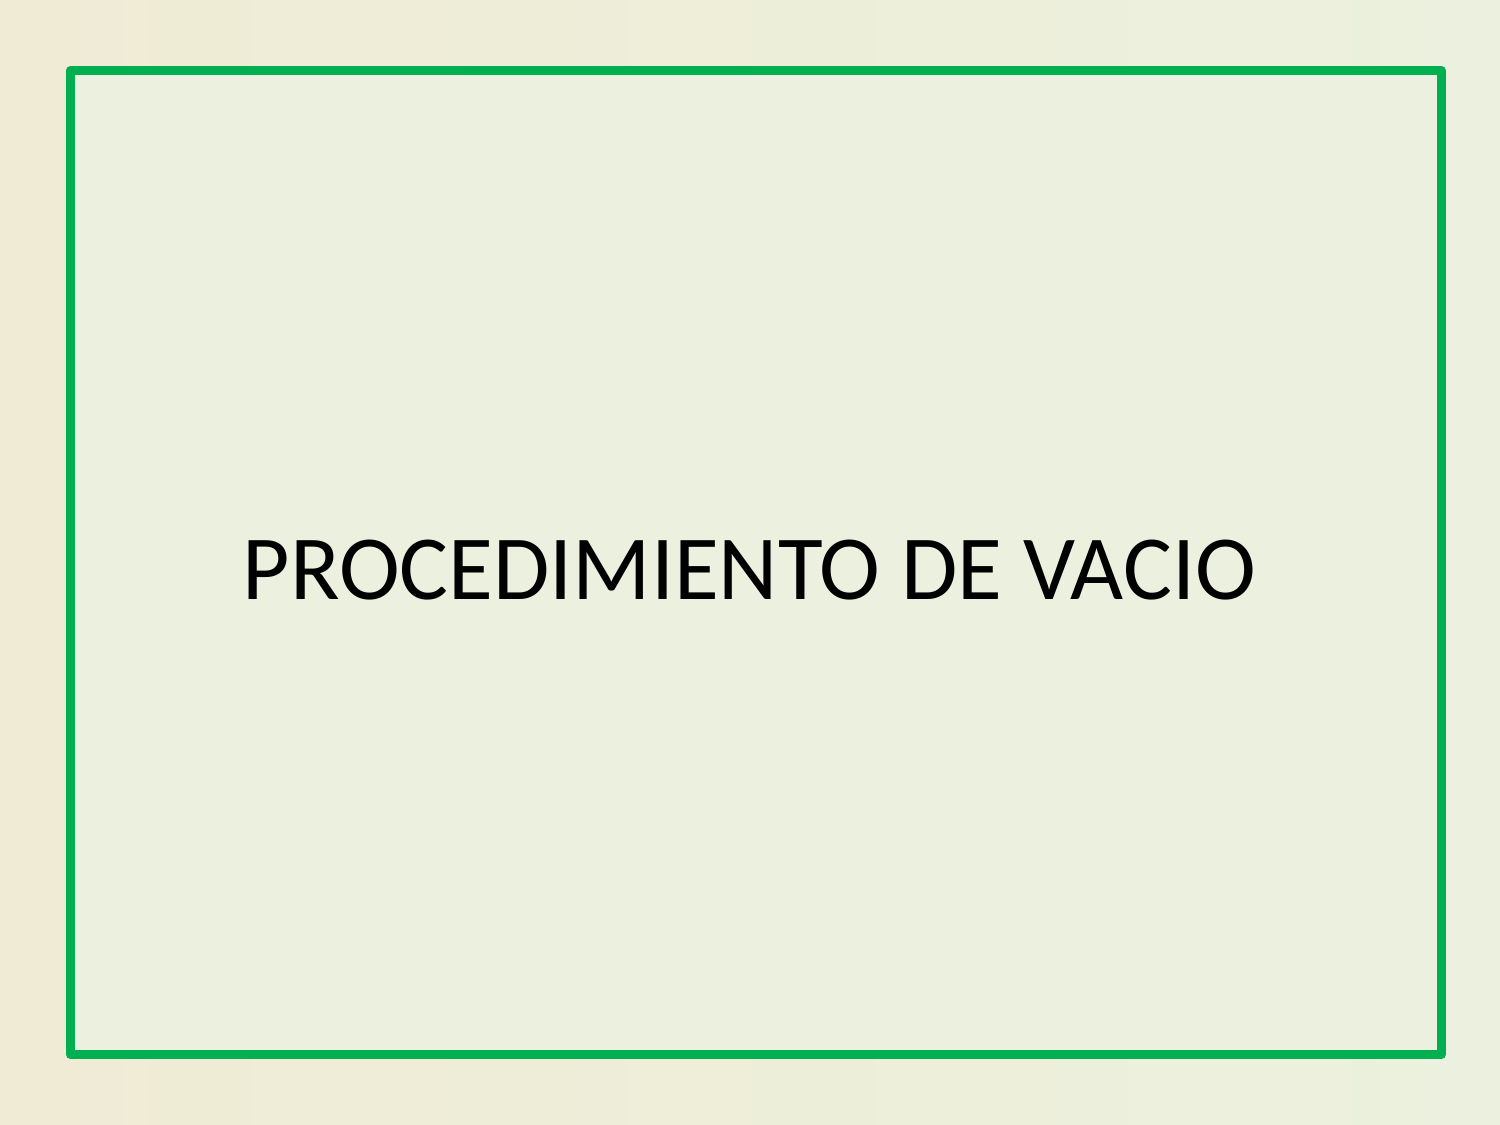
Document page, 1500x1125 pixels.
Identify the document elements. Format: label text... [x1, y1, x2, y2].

text_box [68, 68, 1443, 1057]
title PROCEDIMIENTO DE VACIO [75, 468, 1425, 657]
